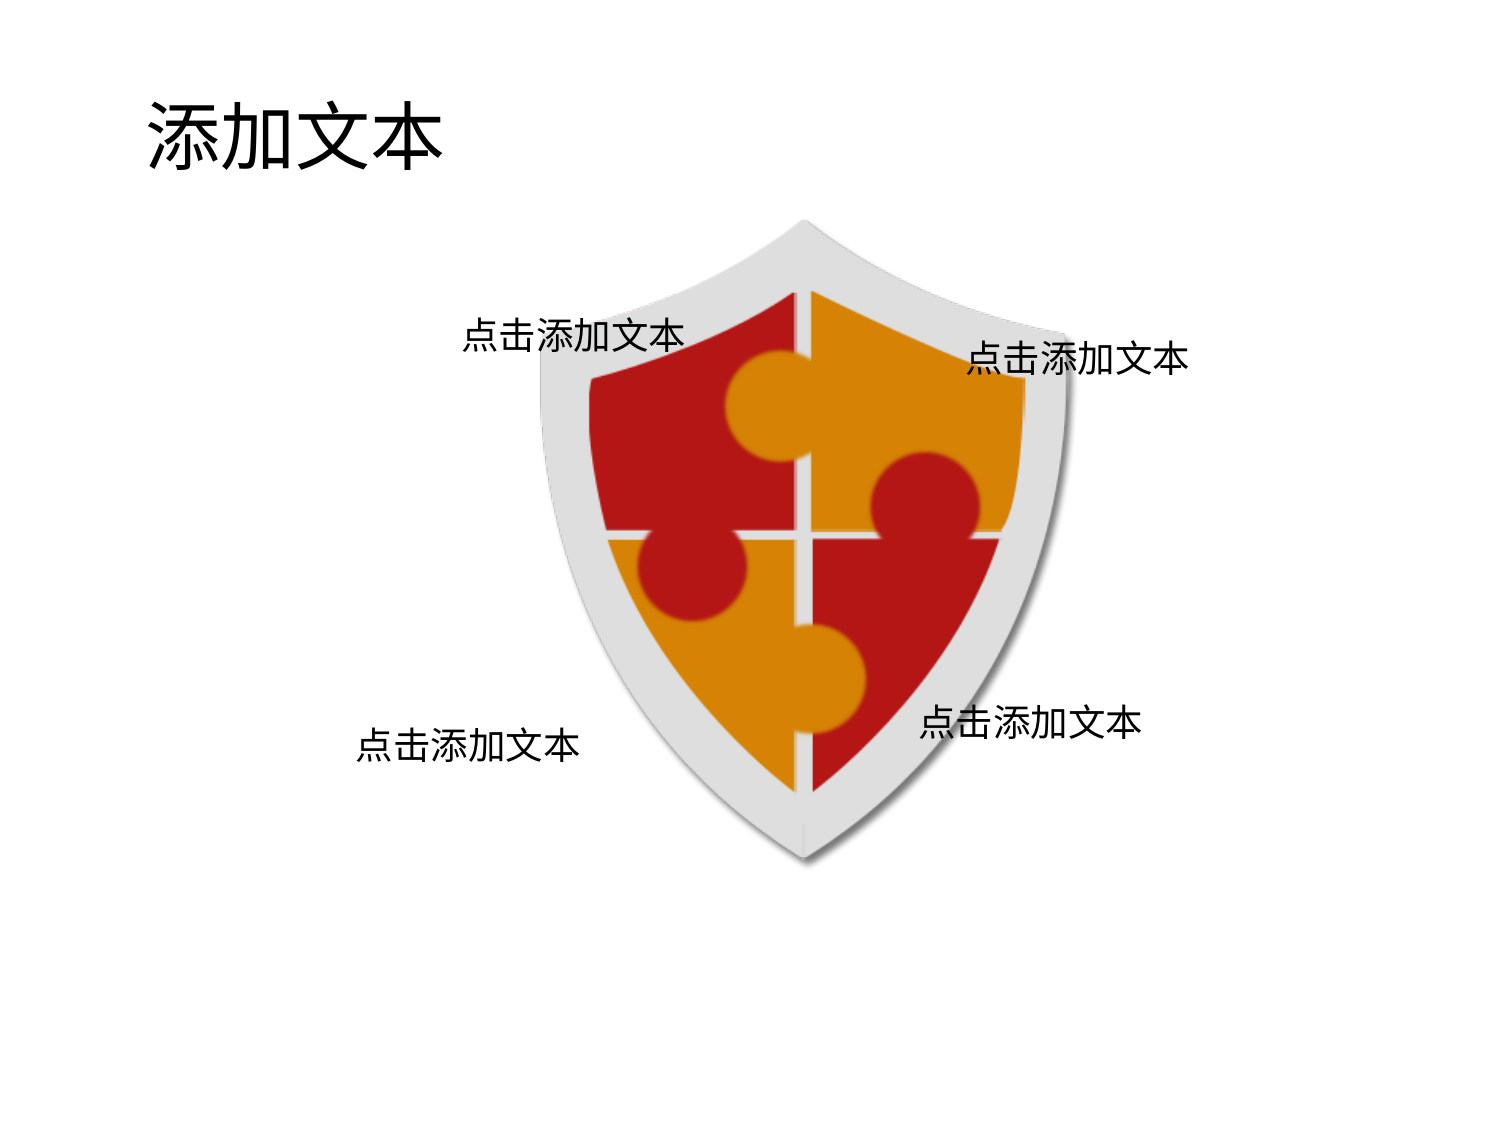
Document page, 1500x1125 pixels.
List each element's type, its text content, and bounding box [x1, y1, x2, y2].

text_box 点击添加文本 [950, 328, 1206, 388]
text_box 点击添加文本 [903, 691, 1159, 752]
text_box 点击添加文本 [341, 714, 596, 775]
text_box 点击添加文本 [446, 304, 702, 365]
text_box 添加文本 [130, 81, 461, 187]
picture [0, 0, 1500, 1125]
